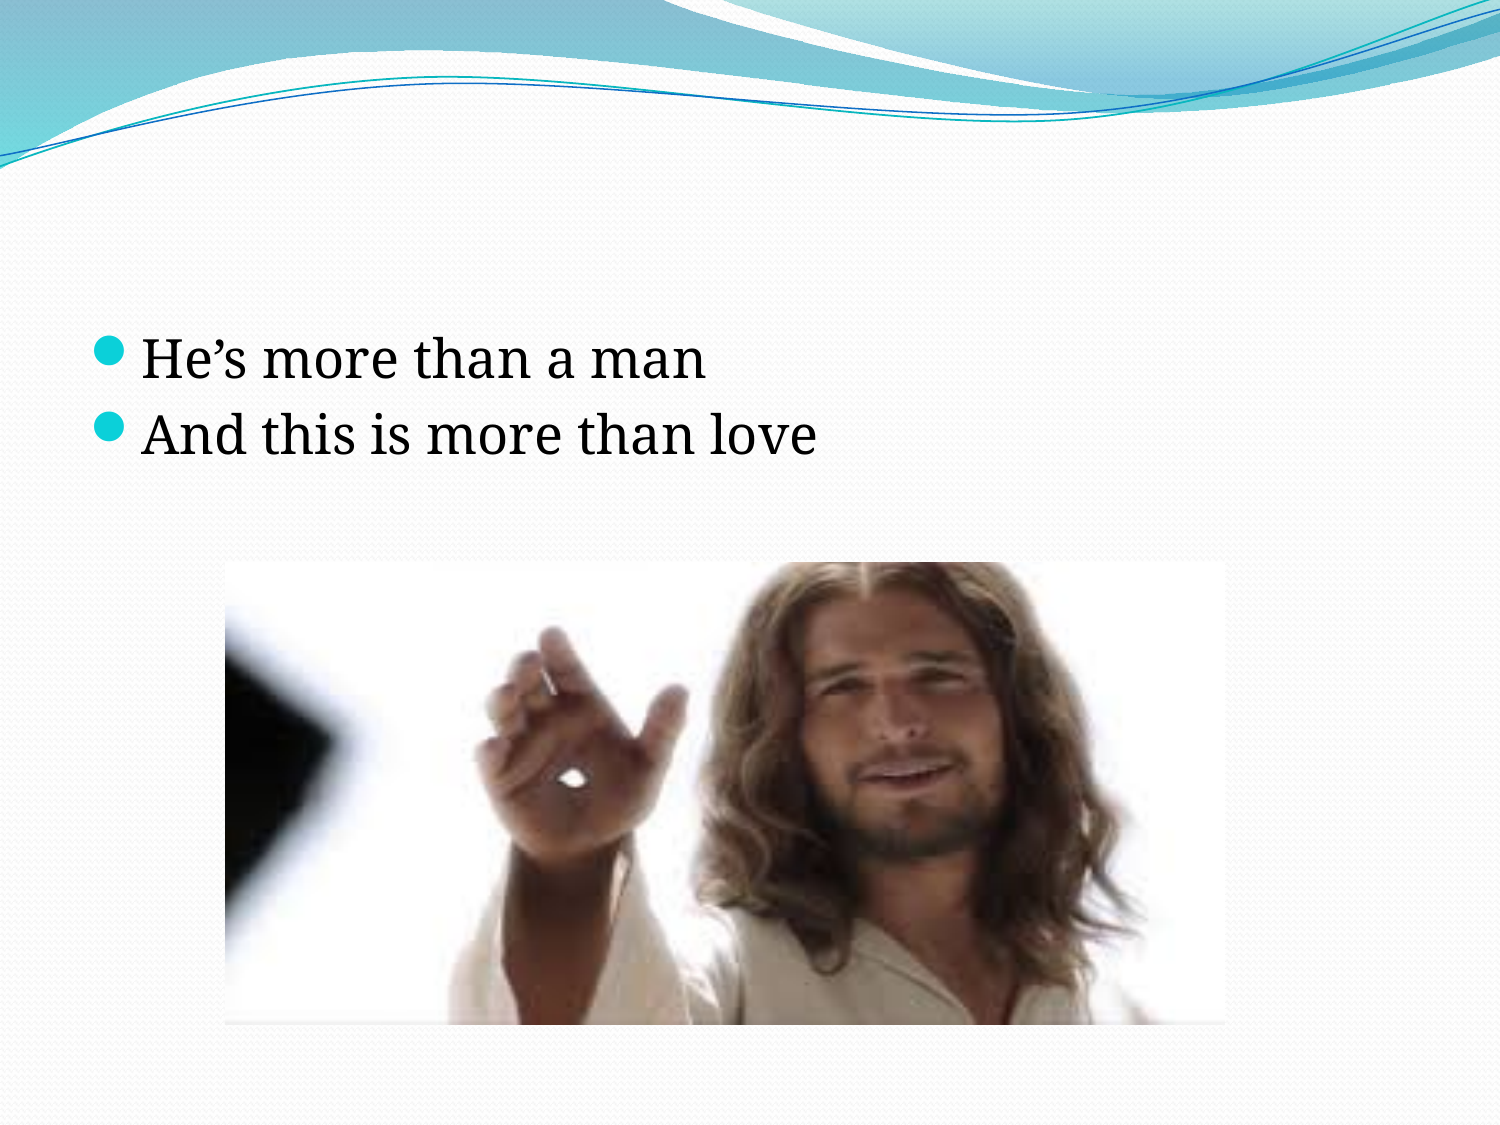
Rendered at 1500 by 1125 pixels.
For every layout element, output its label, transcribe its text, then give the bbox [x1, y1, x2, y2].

list He’s more than a man And this is more than love [75, 317, 1425, 1038]
picture [224, 562, 1226, 1026]
